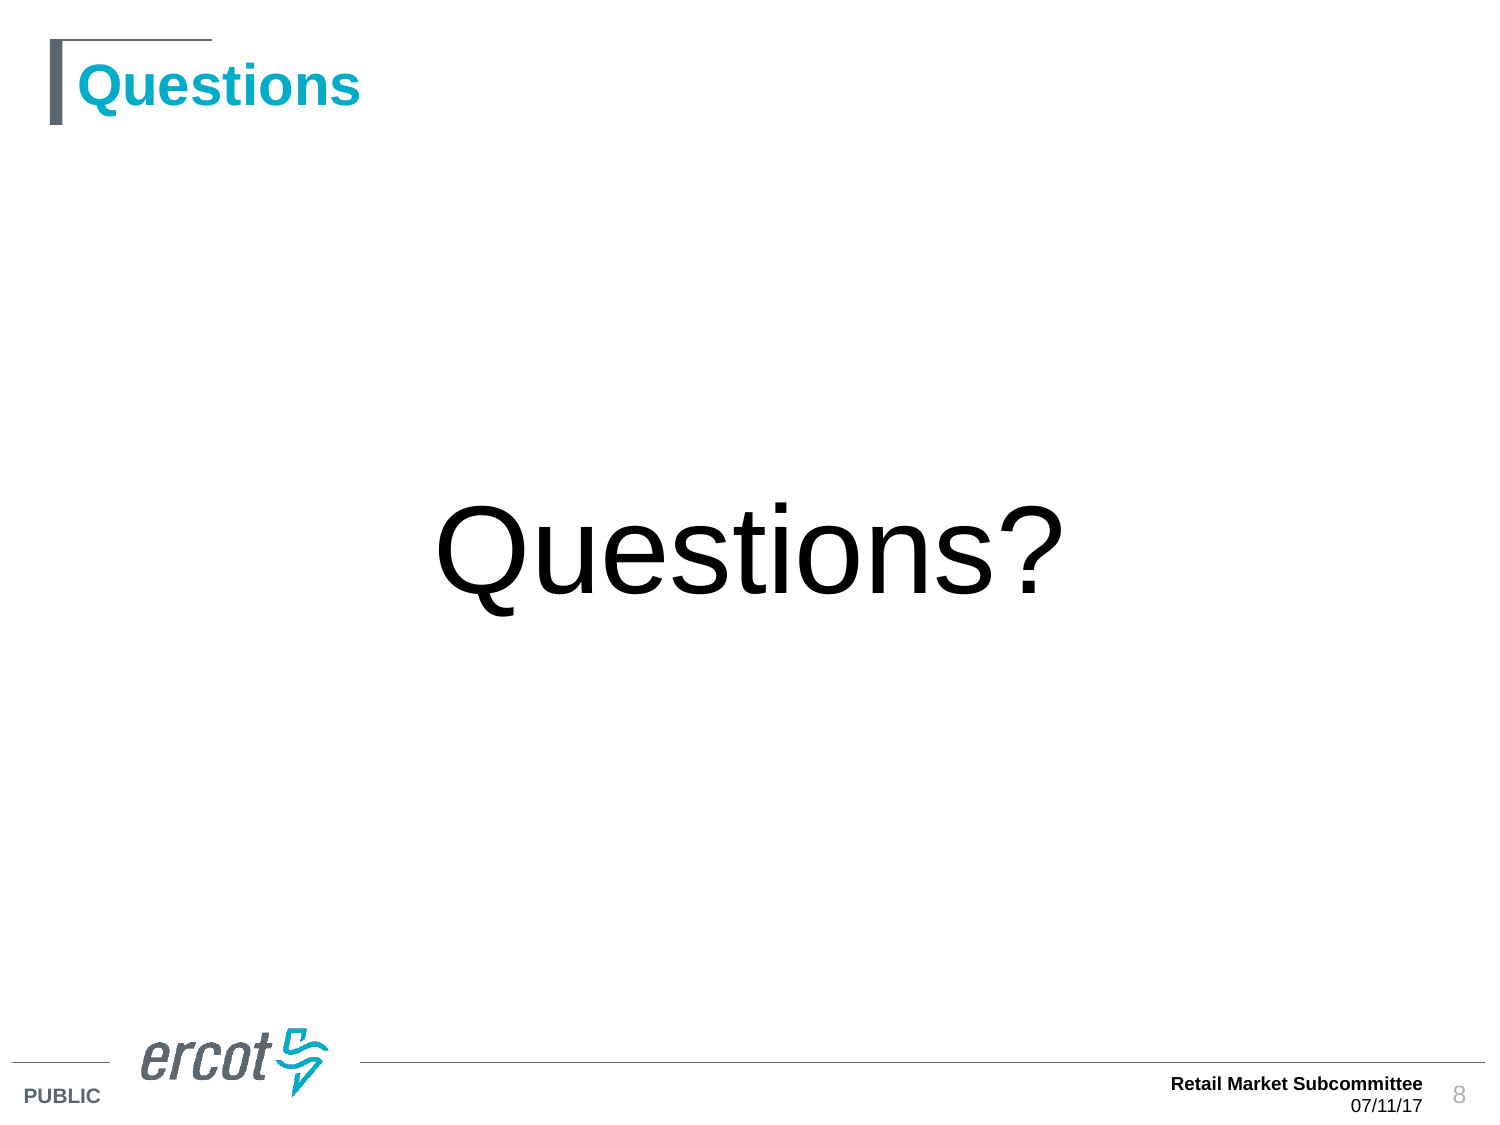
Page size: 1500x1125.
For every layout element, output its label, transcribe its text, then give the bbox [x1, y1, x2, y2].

picture [137, 1024, 332, 1100]
text_box Retail Market Subcommittee 07/11/17 [1124, 1064, 1438, 1125]
title Questions [62, 39, 1450, 228]
slide_number 8 [1438, 1076, 1475, 1112]
list Questions? [50, 262, 1450, 972]
